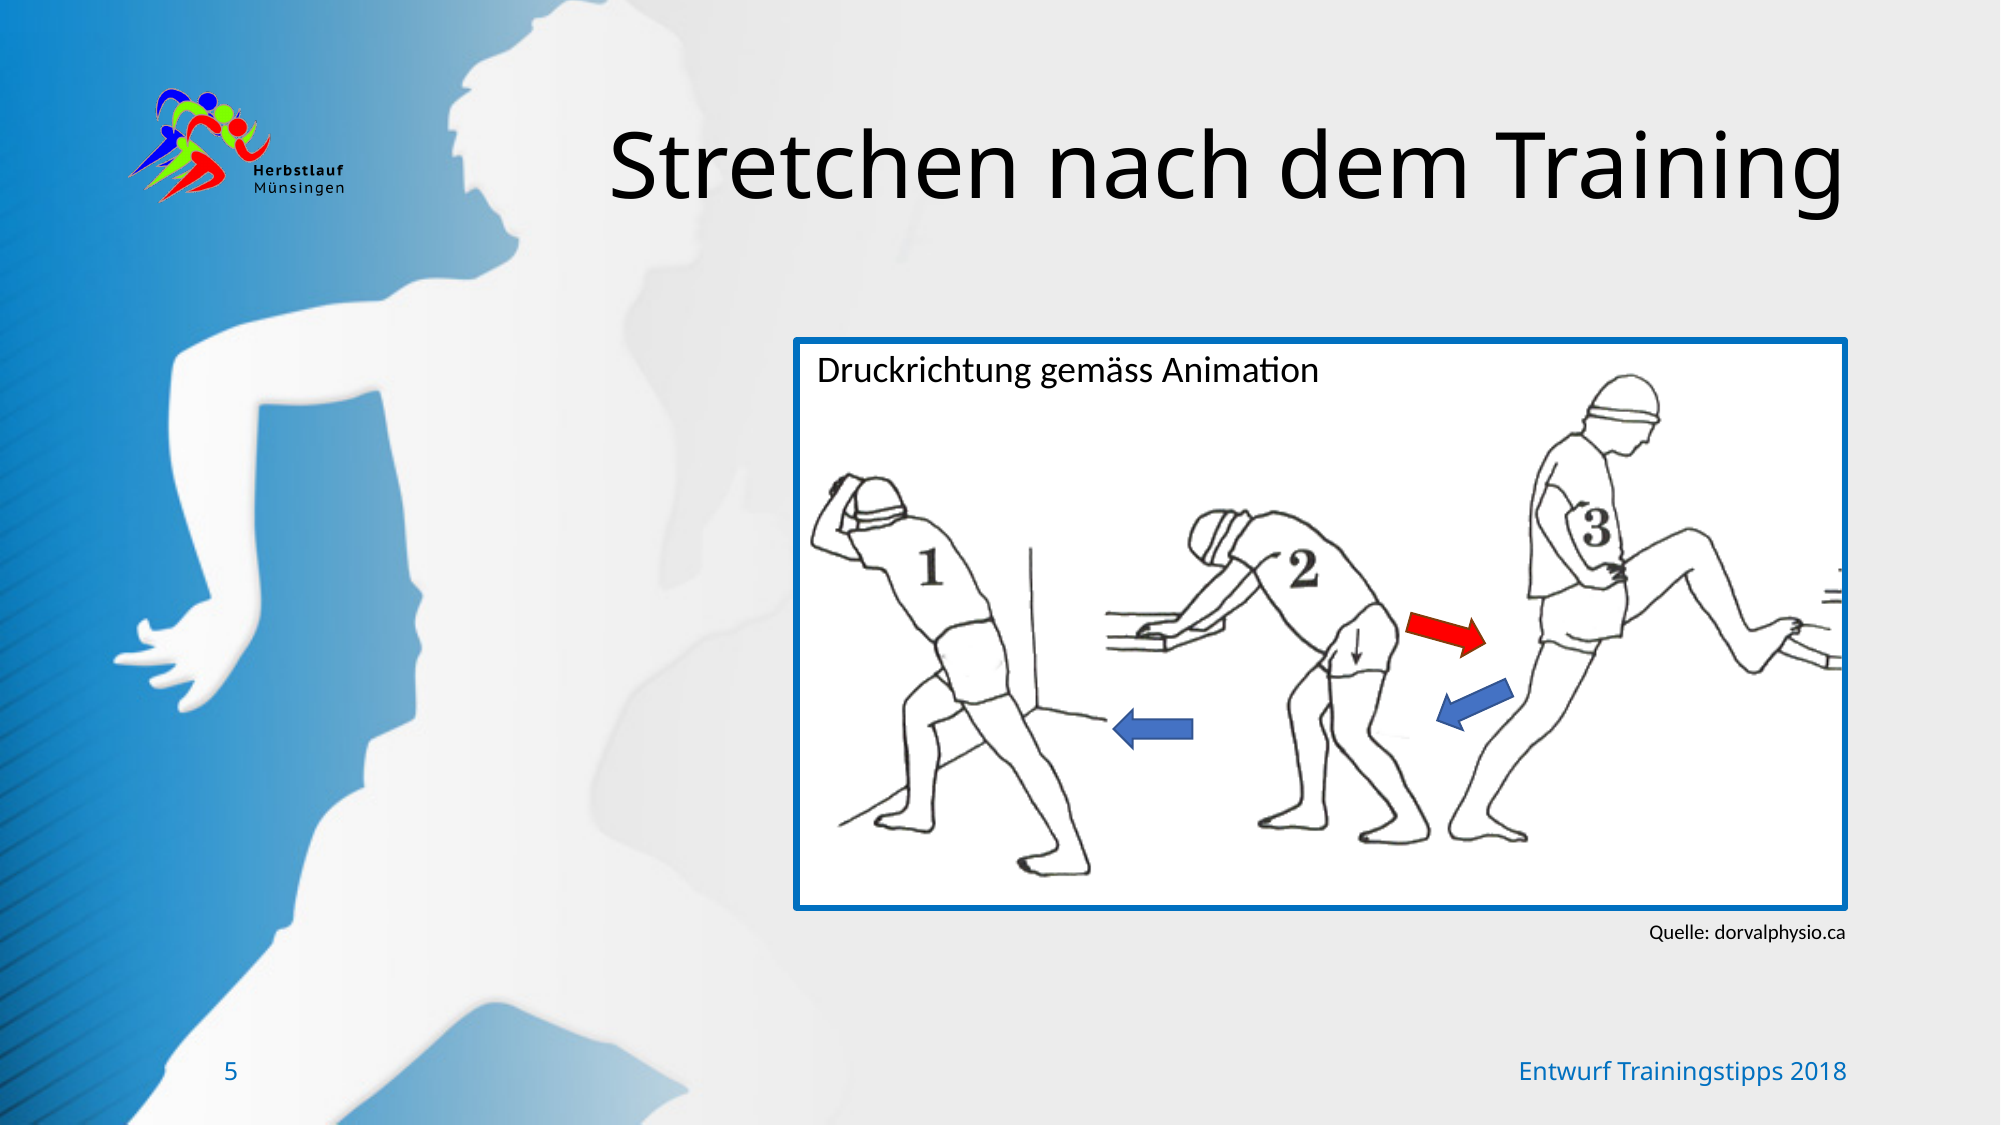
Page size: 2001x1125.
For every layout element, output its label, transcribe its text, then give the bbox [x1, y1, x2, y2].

title Stretchen nach dem Training [345, 59, 1863, 278]
text_box Quelle: dorvalphysio.ca [1634, 911, 1898, 952]
text_box Druckrichtung gemäss Animation [802, 337, 1359, 343]
picture [0, 0, 2001, 1125]
text_box [710, 286, 1918, 975]
footer Entwurf Trainingstipps 2018 [1187, 1042, 1863, 1103]
slide_number 5 [151, 1042, 254, 1103]
